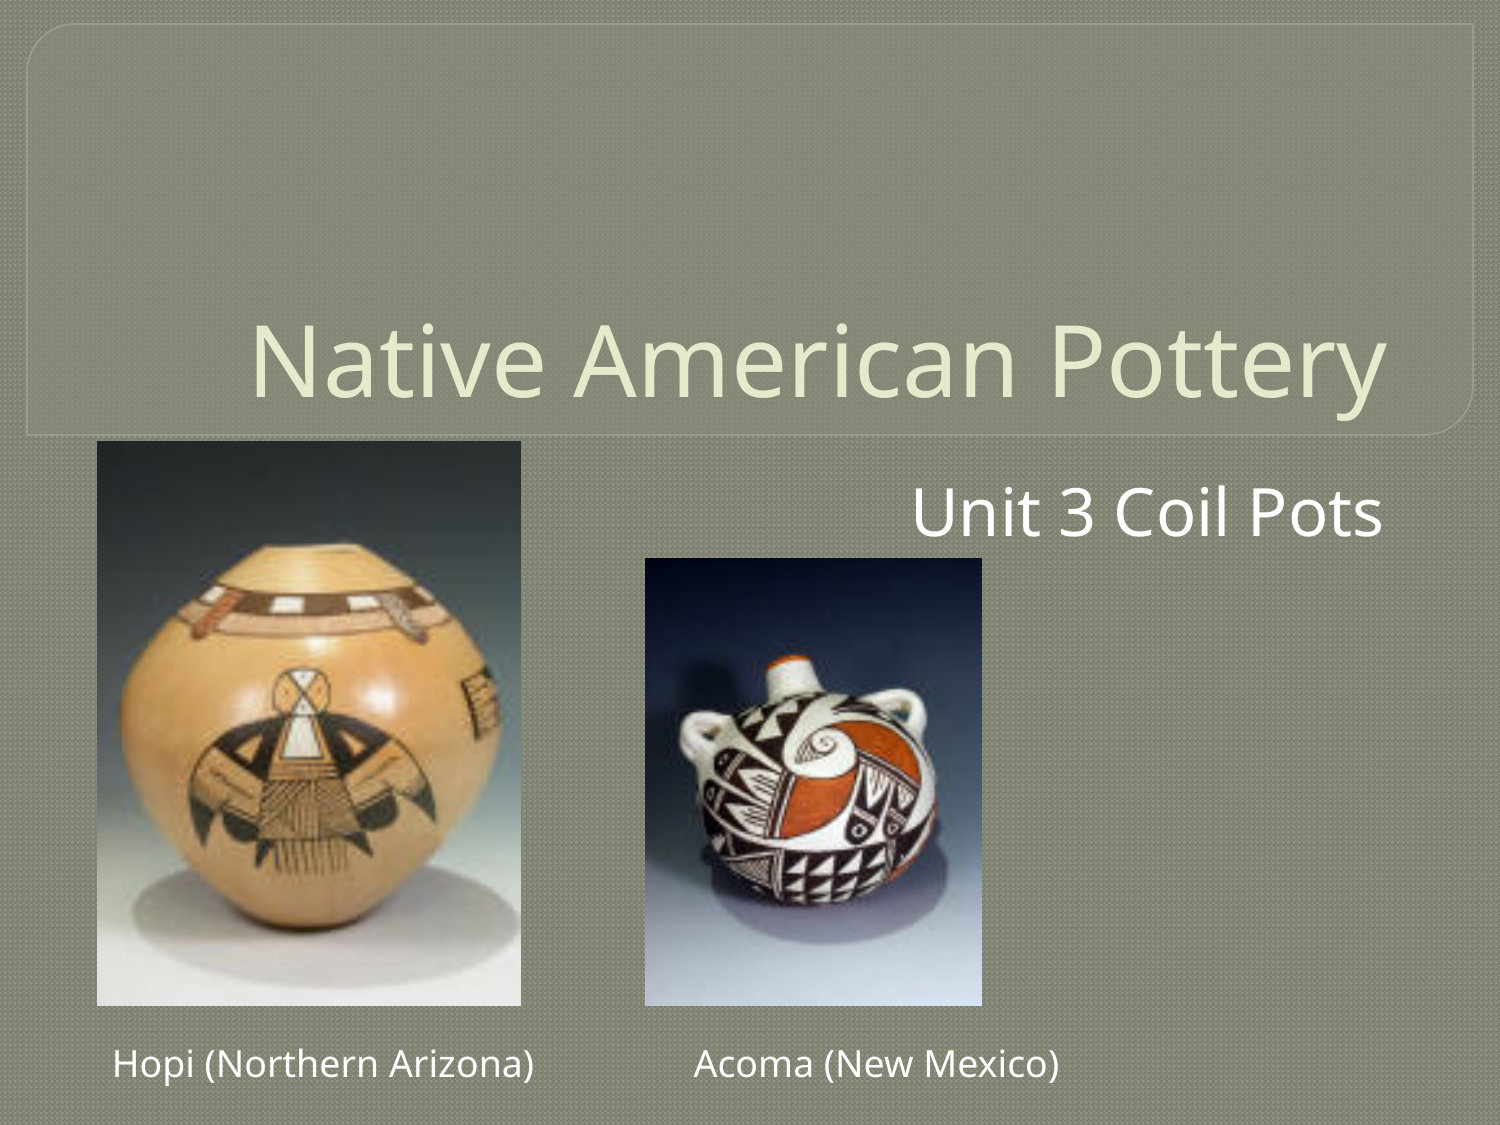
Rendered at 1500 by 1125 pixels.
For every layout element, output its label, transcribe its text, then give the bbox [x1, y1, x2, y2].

picture [96, 441, 522, 1006]
subtitle Unit 3 Coil Pots [526, 462, 1427, 750]
picture [645, 558, 982, 1006]
text_box Hopi (Northern Arizona) [97, 1032, 599, 1093]
title Native American Pottery [76, 62, 1427, 425]
text_box Acoma (New Mexico) [678, 1032, 1079, 1093]
